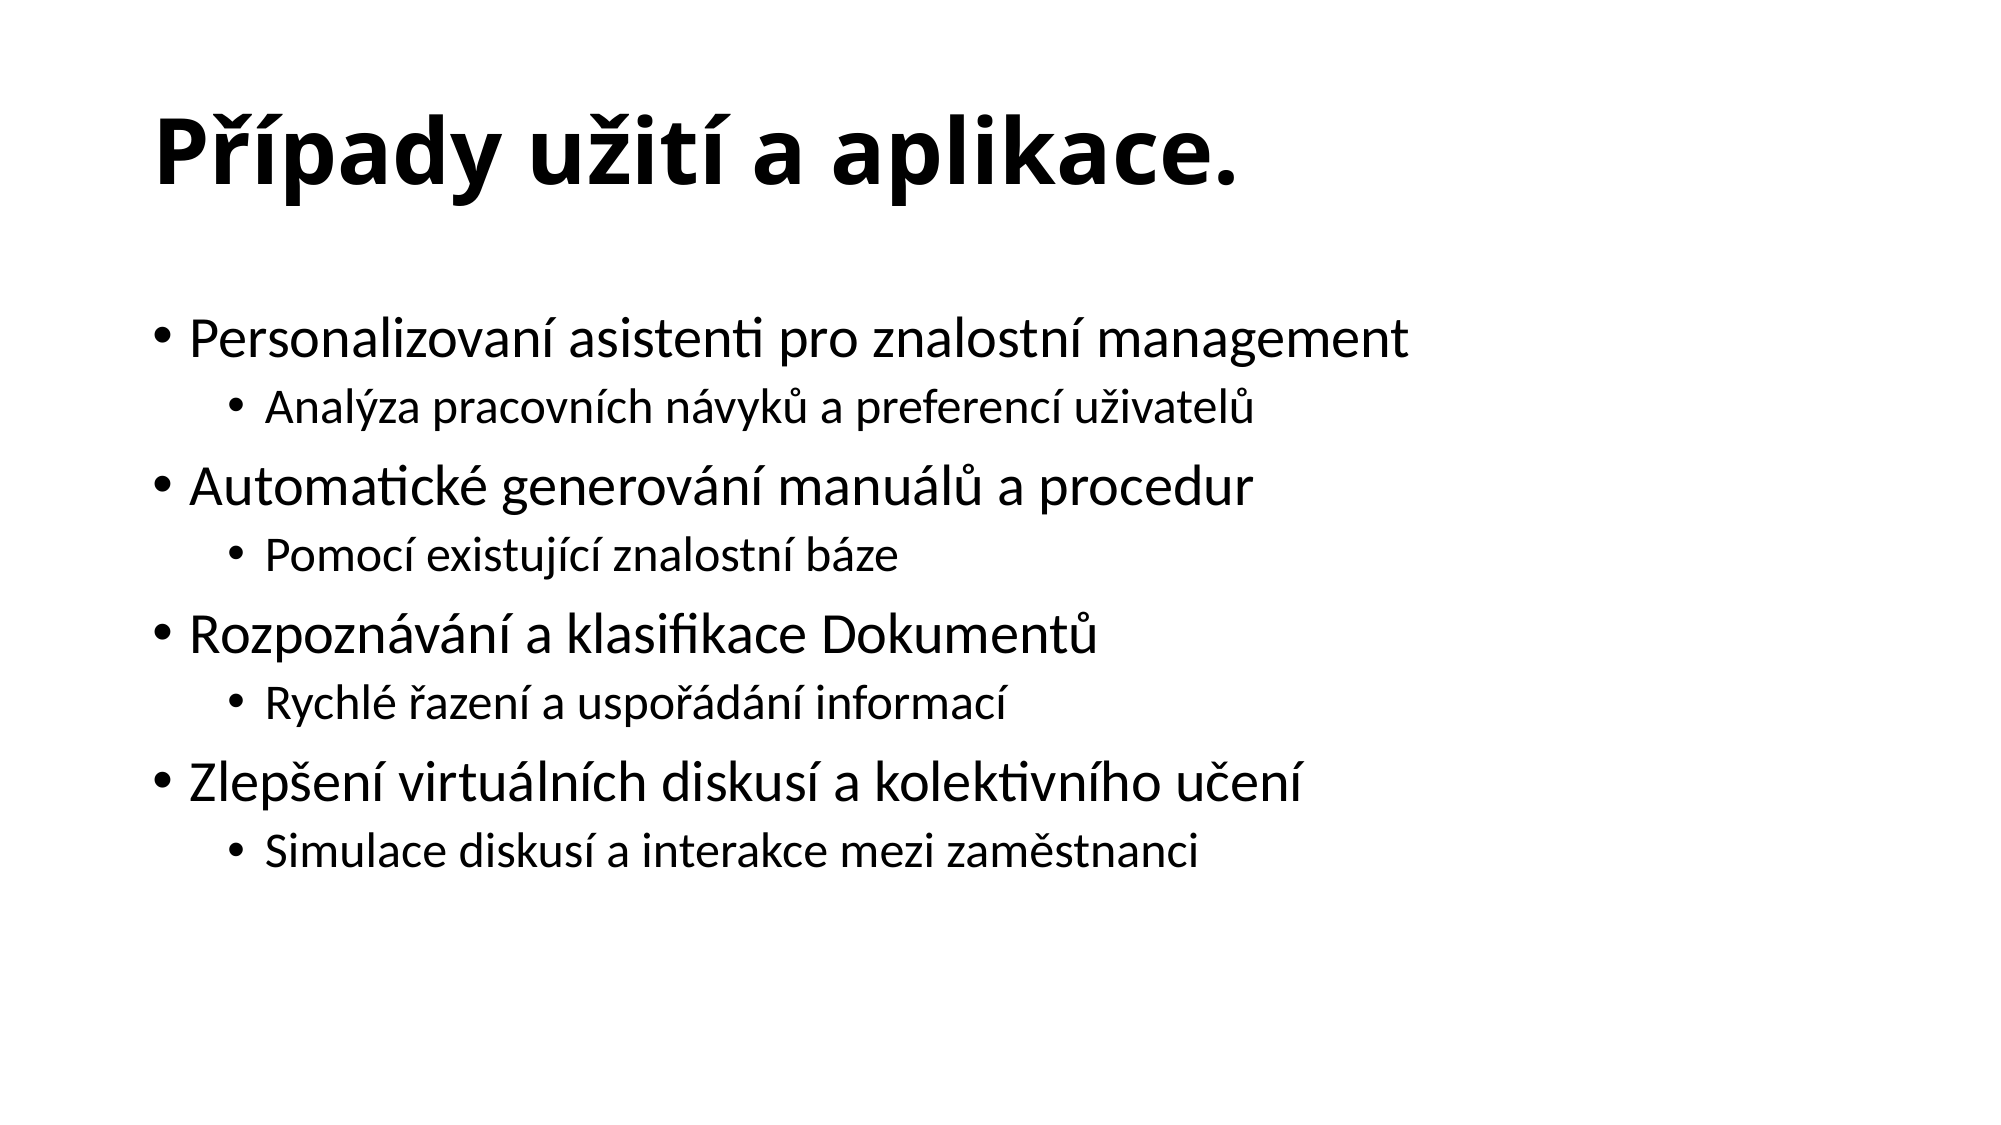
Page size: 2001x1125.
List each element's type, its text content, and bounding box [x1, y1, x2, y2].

title Případy užití a aplikace. [137, 46, 1863, 264]
list Personalizovaní asistenti pro znalostní management Analýza pracovních návyků a preferencí uživatelů Automatické generování manuálů a procedur Pomocí existující znalostní báze Rozpoznávání a klasifikace Dokumentů Rychlé řazení a uspořádání informací Zlepšení virtuálních diskusí a kolektivního učení Simulace diskusí a interakce mezi zaměstnanci [137, 299, 1863, 1014]
